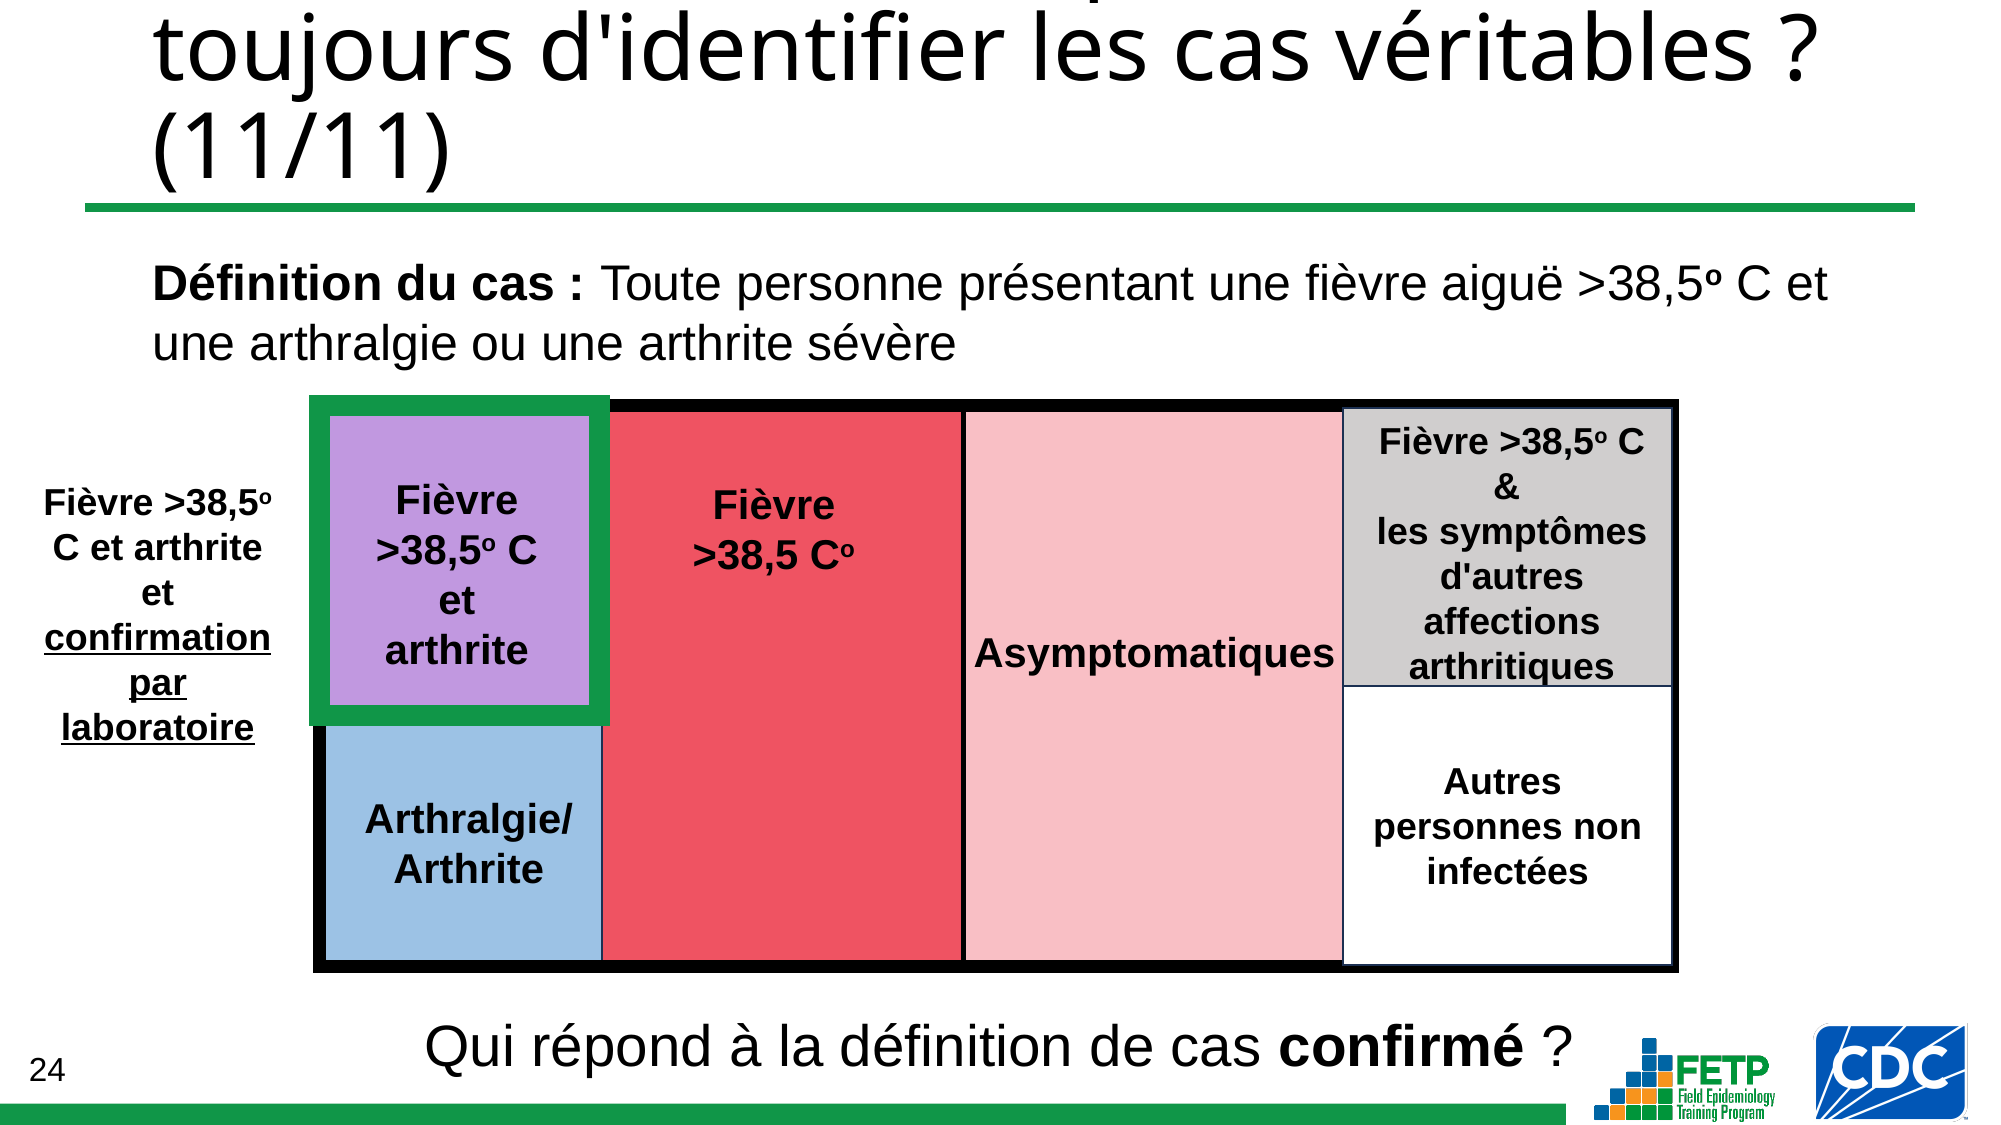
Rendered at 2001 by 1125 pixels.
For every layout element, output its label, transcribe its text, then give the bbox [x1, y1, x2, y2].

text_box Qui répond à la définition de cas confirmé ? [322, 1001, 1677, 1098]
text_box Fièvre >38,5o C & les symptômes d'autres affections arthritiques [1360, 409, 1664, 686]
text_box Fièvre >38,5o C et arthrite et confirmation par laboratoire [28, 470, 288, 756]
text_box [319, 405, 1673, 967]
text_box Autres personnes non infectées [1342, 749, 1673, 900]
text_box Asymptomatiques [958, 618, 1357, 684]
list Définition du cas : Toute personne présentant une fièvre aiguë >38,5o C et une arthralgie ou une arthrite sévère [137, 242, 1863, 400]
text_box [1342, 408, 1673, 686]
text_box [319, 405, 600, 716]
title Une définition de cas permet-elle toujours d'identifier les cas véritables ? (11/11) [137, 75, 1863, 207]
text_box [1342, 900, 1673, 965]
text_box [1342, 686, 1673, 749]
picture [1594, 1038, 1775, 1122]
picture [1813, 1023, 1968, 1122]
